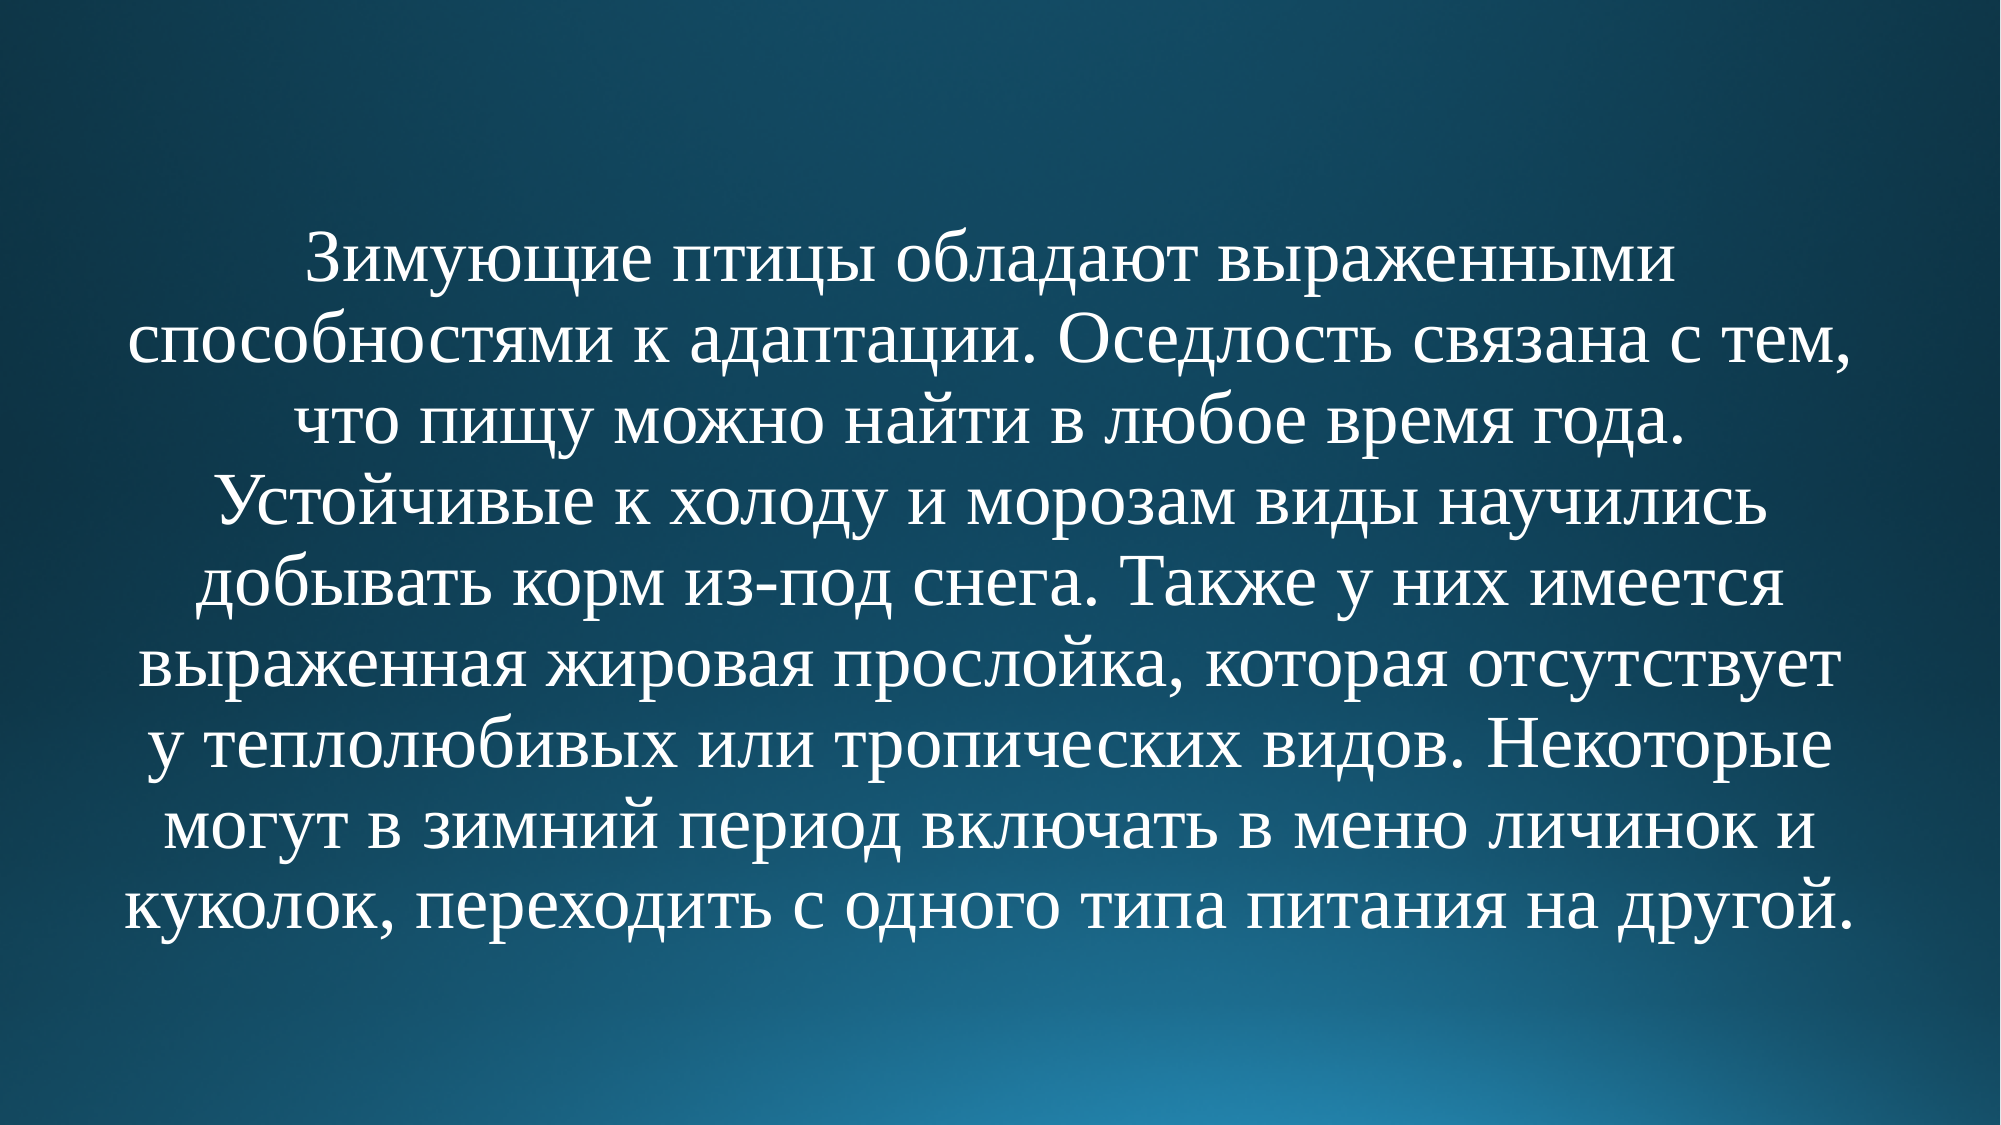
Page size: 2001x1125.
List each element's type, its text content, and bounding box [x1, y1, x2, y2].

picture [0, 0, 2001, 1125]
title Зимующие птицы обладают выраженными способностями к адаптации. Оседлость связана с тем, что пищу можно найти в любое время года. Устойчивые к холоду и морозам виды научились добывать корм из-под снега. Также у них имеется выраженная жировая прослойка, которая отсутствует у теплолюбивых или тропических видов. Некоторые могут в зимний период включать в меню личинок и куколок, переходить с одного типа питания на другой. [107, 81, 1875, 1080]
